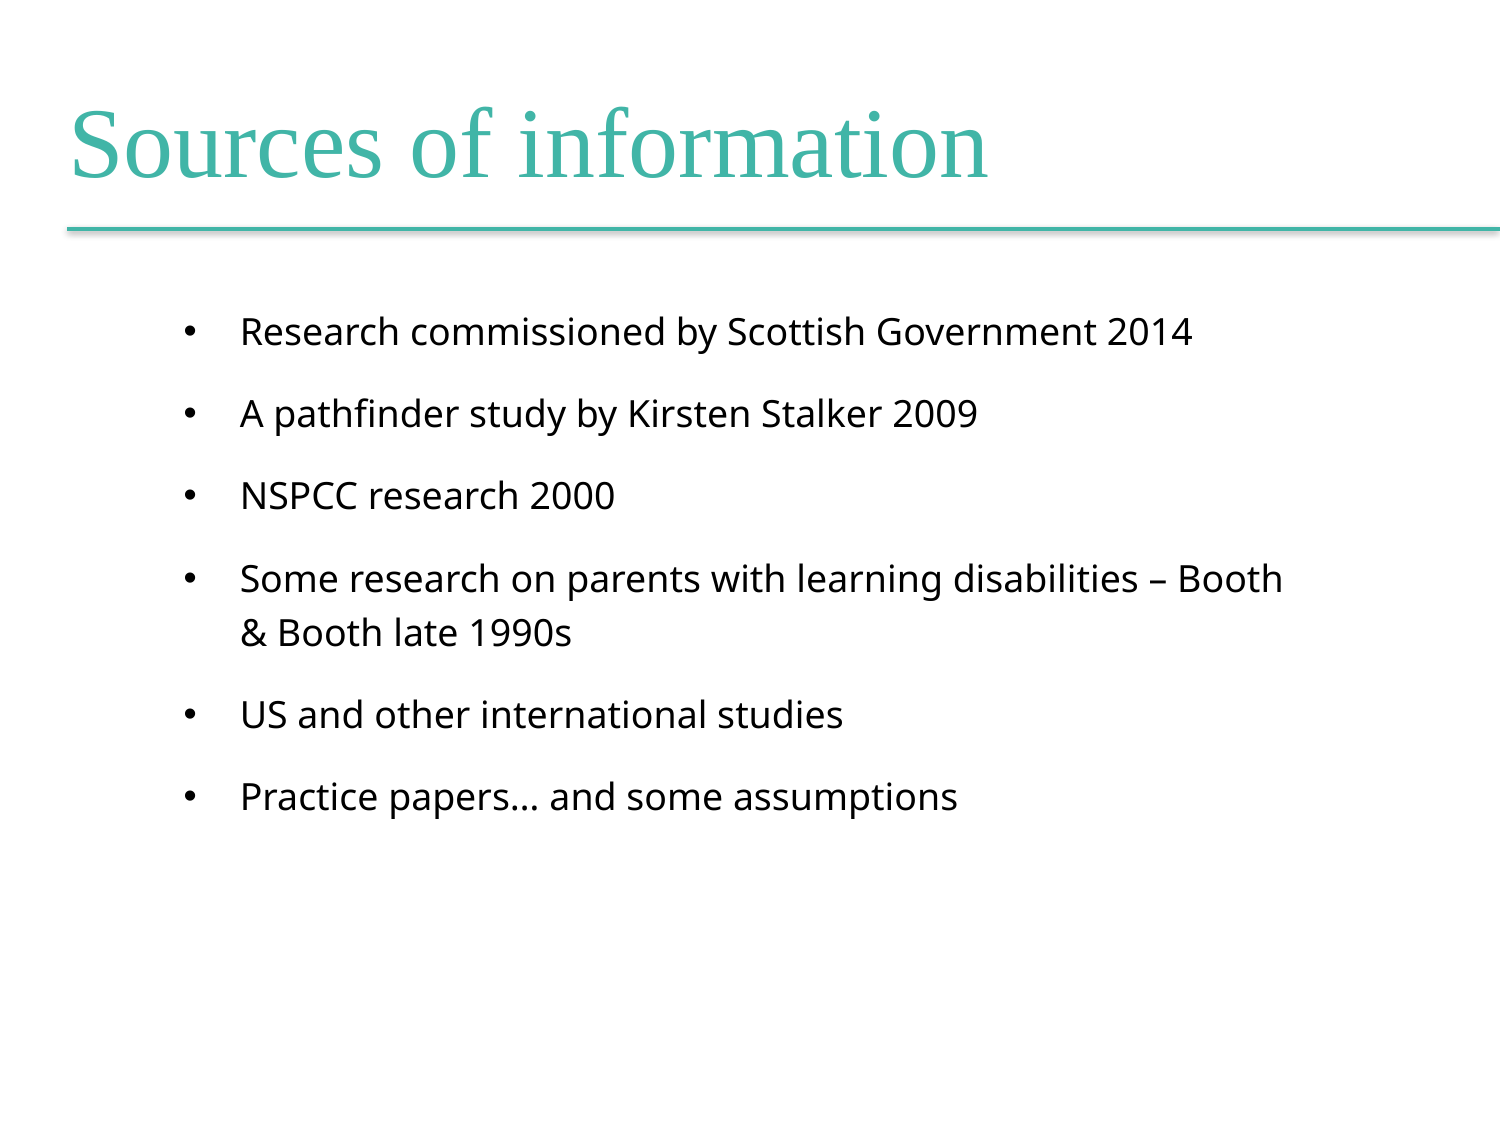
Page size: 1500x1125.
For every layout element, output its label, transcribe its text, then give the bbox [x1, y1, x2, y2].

text_box Sources of information [53, 4, 1124, 293]
list Research commissioned by Scottish Government 2014 A pathfinder study by Kirsten Stalker 2009 NSPCC research 2000 Some research on parents with learning disabilities – Booth & Booth late 1990s US and other international studies Practice papers… and some assumptions [168, 291, 1332, 1034]
